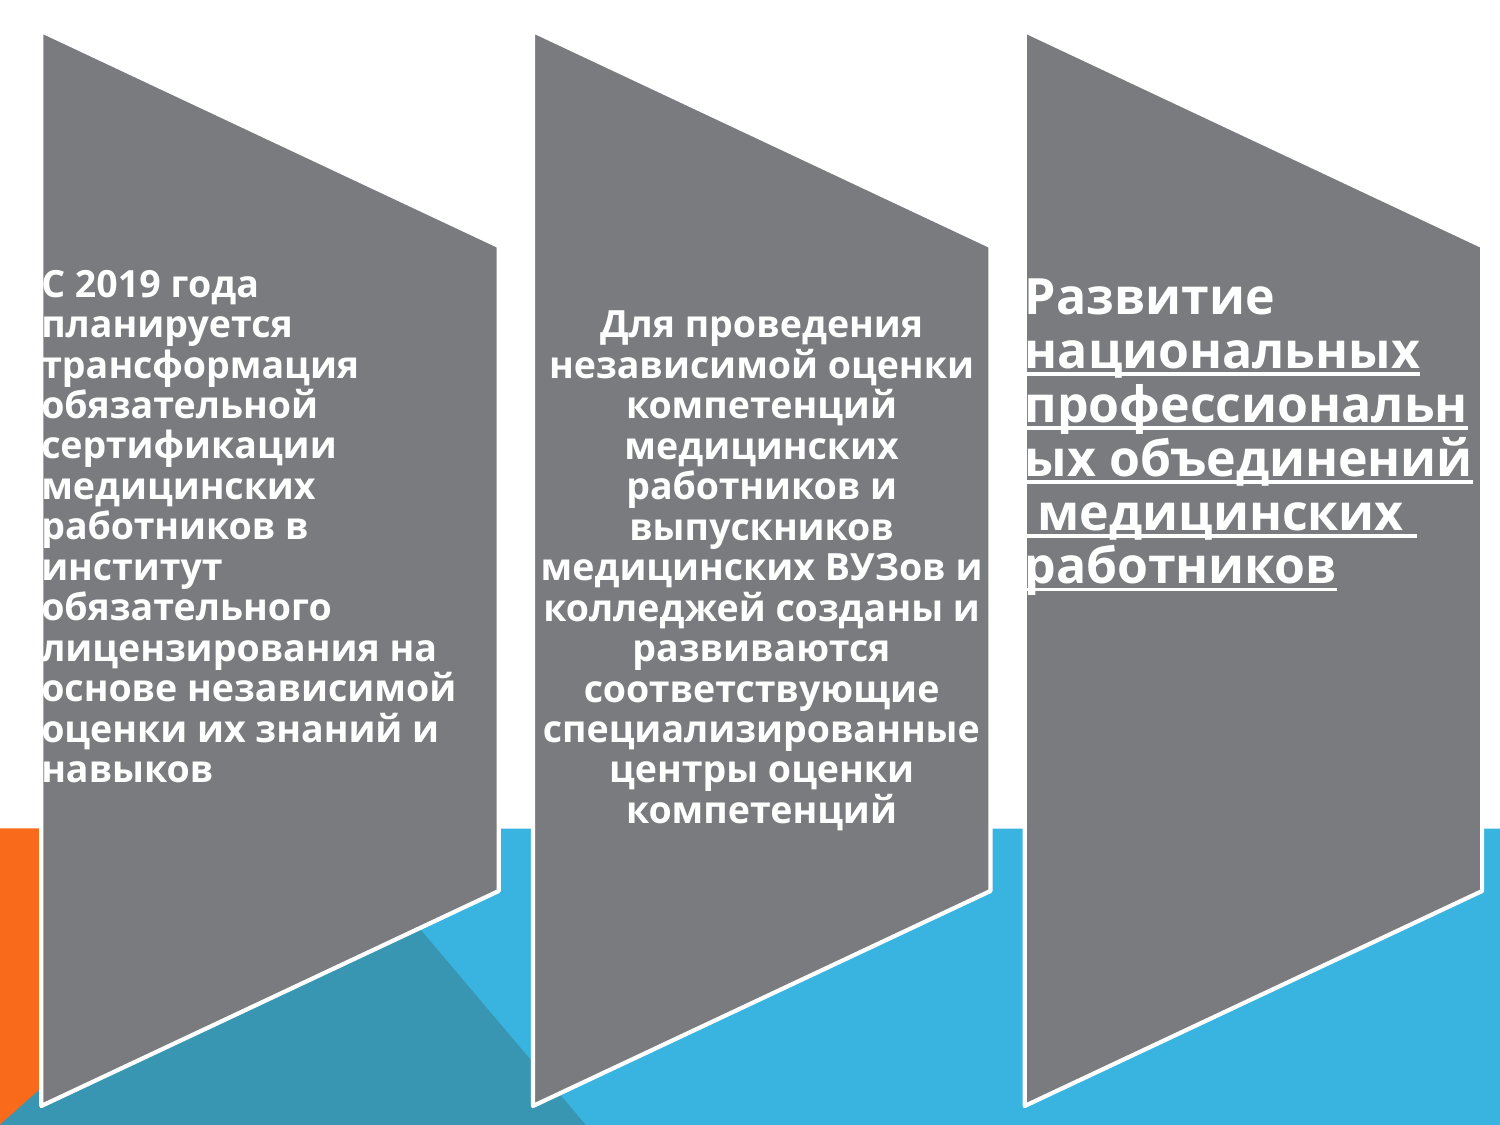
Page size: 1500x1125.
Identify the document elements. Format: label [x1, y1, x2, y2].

list [40, 30, 1483, 1107]
